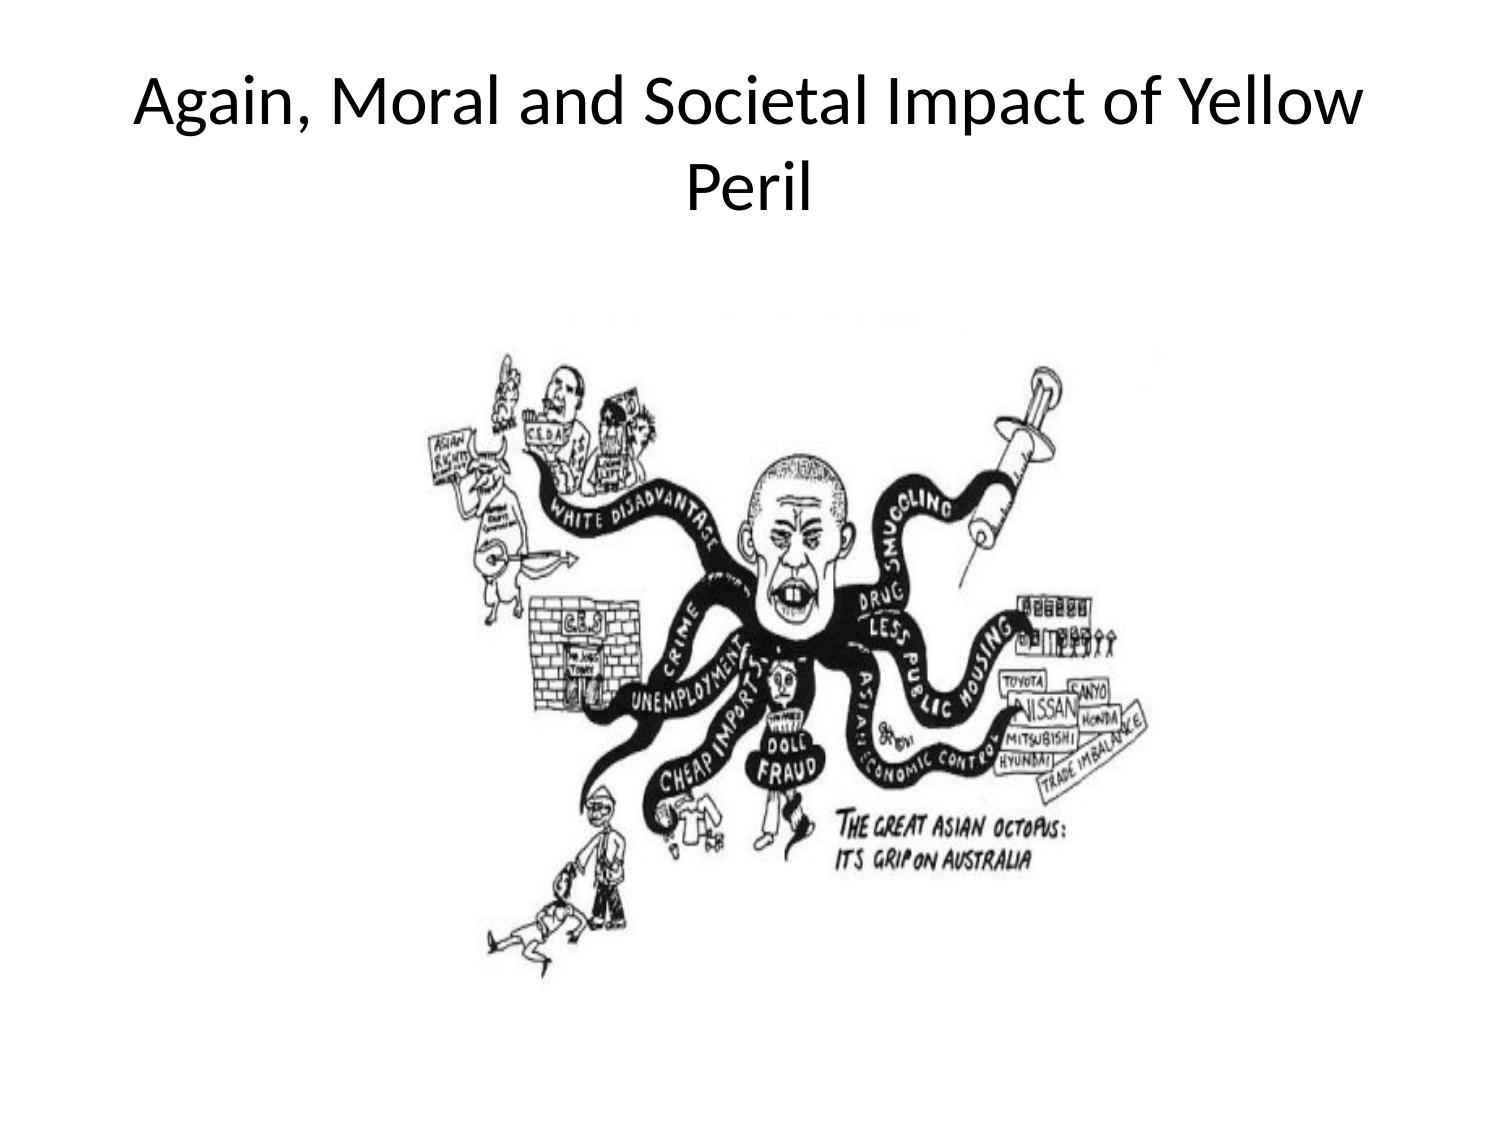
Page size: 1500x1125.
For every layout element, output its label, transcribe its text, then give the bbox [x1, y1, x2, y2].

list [412, 312, 1163, 1001]
title Again, Moral and Societal Impact of Yellow Peril [75, 45, 1425, 233]
